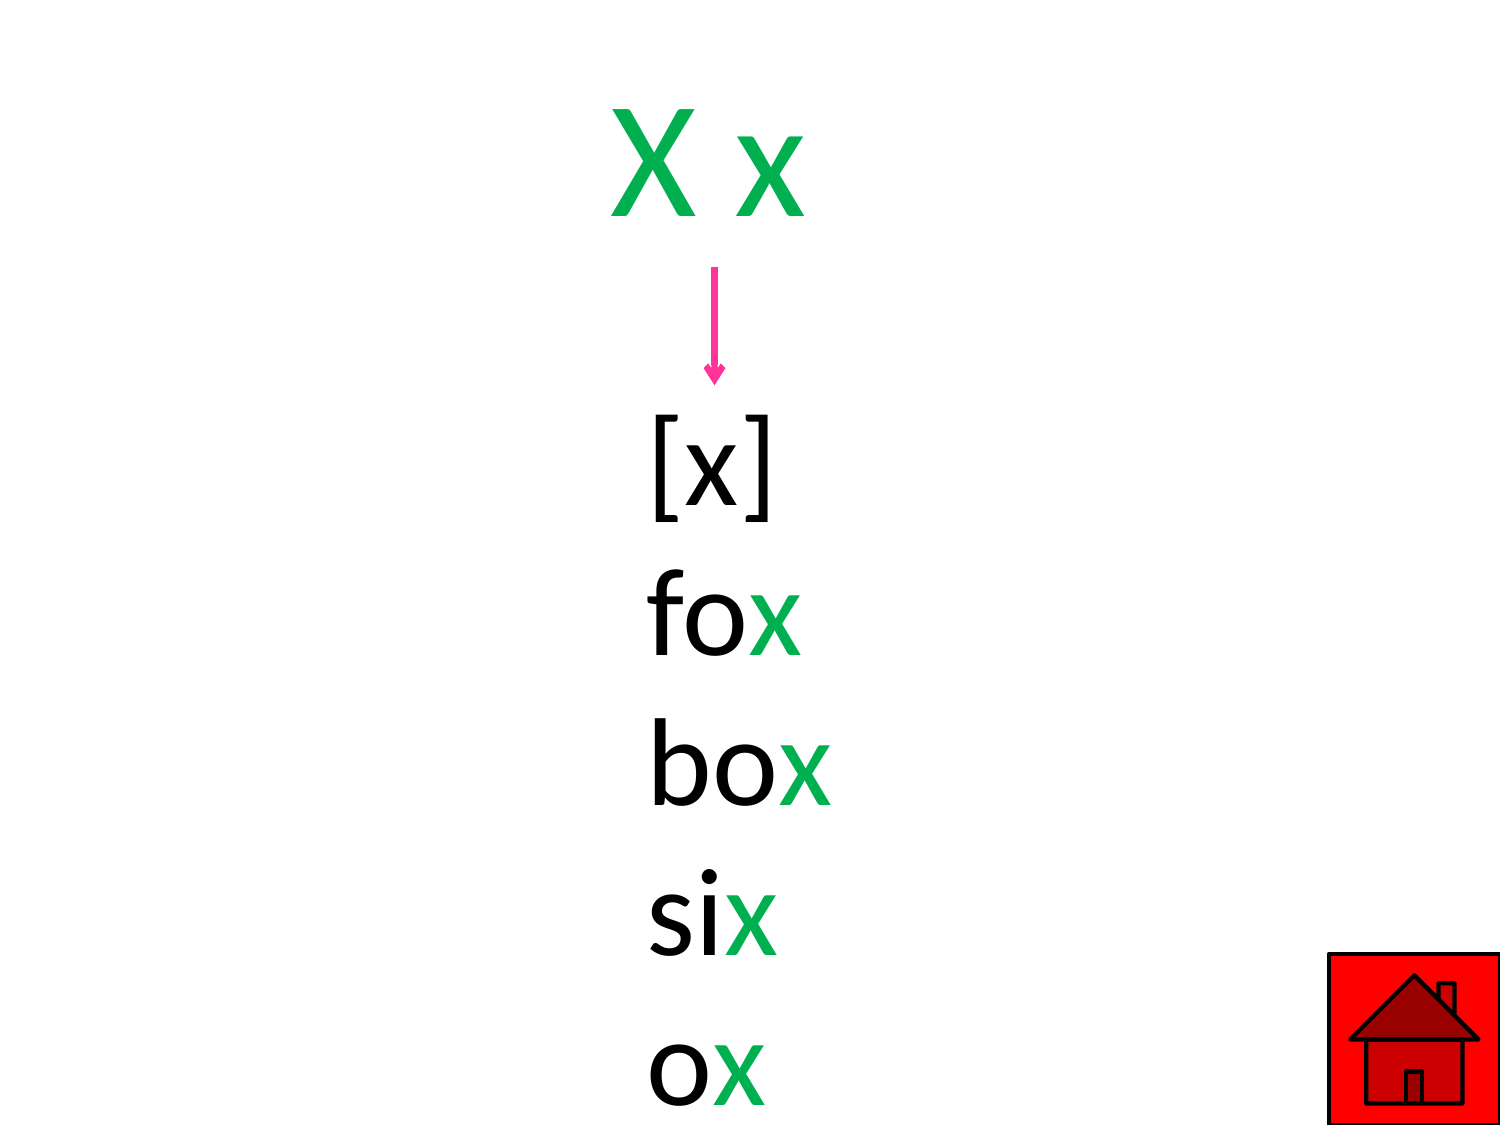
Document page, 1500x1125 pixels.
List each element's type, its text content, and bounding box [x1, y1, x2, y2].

text_box X x [301, 42, 1117, 258]
text_box [1327, 952, 1500, 1125]
text_box [x] fox box six ox [631, 373, 904, 1125]
